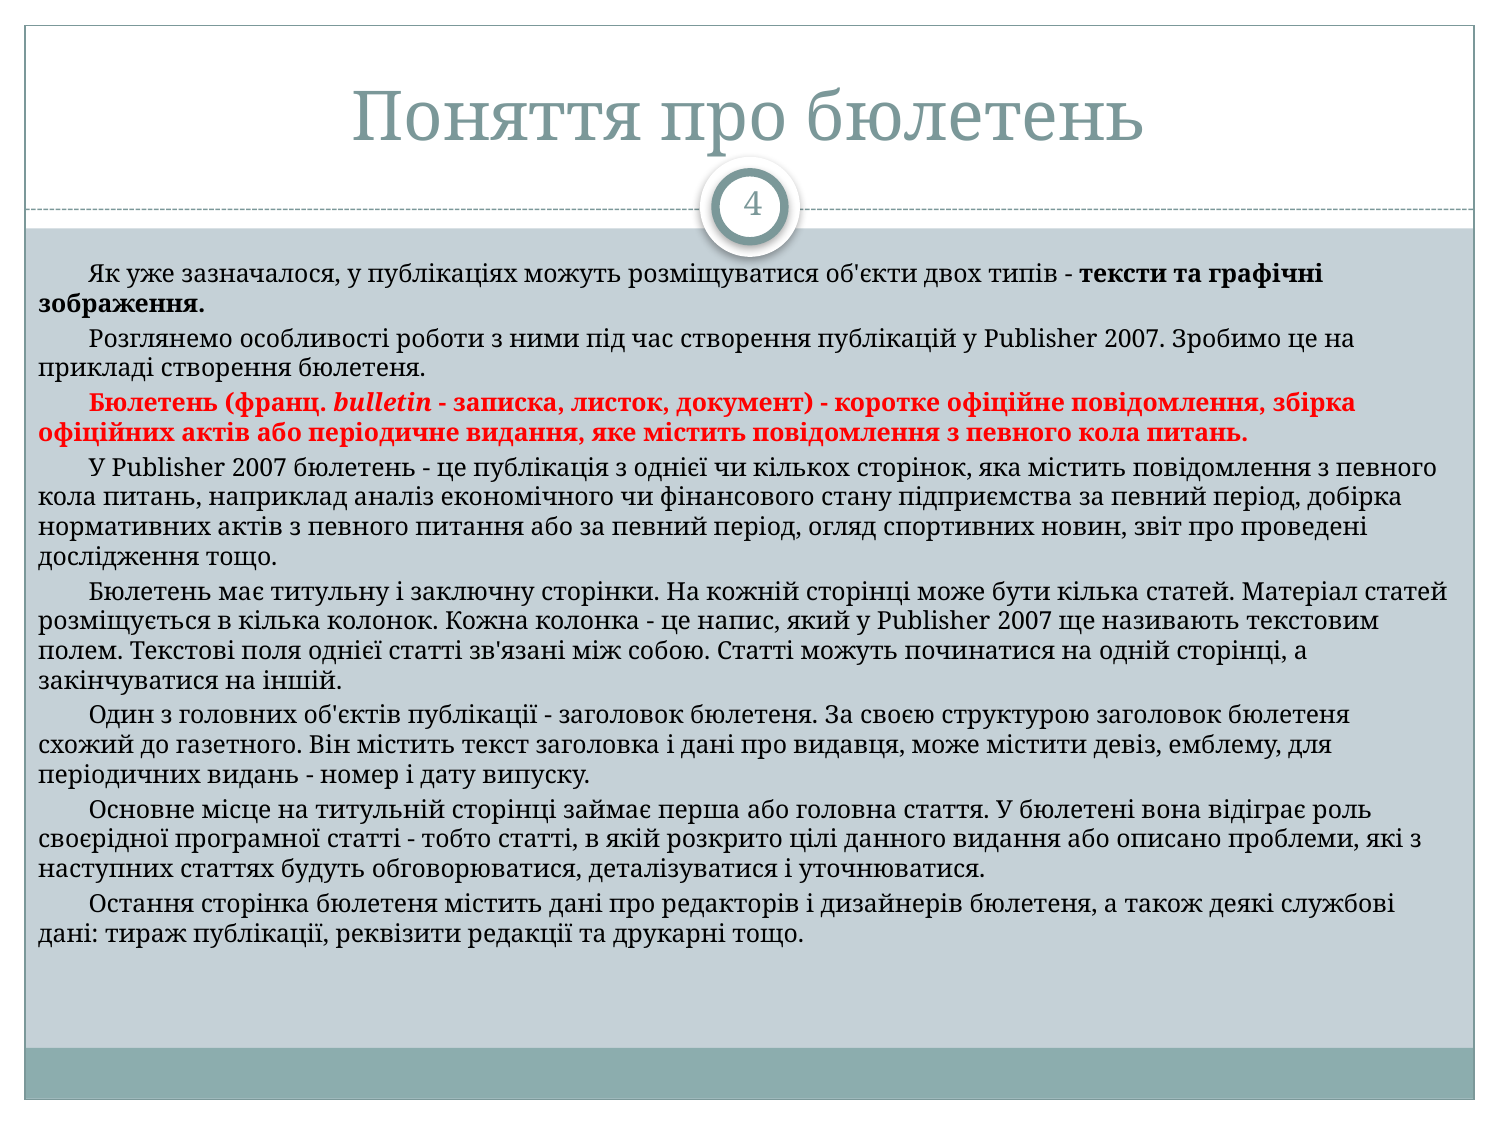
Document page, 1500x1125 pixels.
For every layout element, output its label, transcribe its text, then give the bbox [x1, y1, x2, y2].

slide_number 4 [715, 168, 791, 241]
list Як уже зазначалося, у публікаціях можуть розміщуватися об'єкти двох типів - тексти та графічні зображення. Розглянемо особливості роботи з ними під час створення публікацій у Publisher 2007. Зробимо це на прикладі створення бюлетеня. Бюлетень (франц. bulletin - записка, листок, документ) - коротке офіційне повідомлення, збірка офіційних актів або періодичне видання, яке містить повідомлення з певного кола питань. У Publisher 2007 бюлетень - це публікація з однієї чи кількох сторінок, яка містить повідомлення з певного кола питань, наприклад аналіз економічного чи фінансового стану підприємства за певний період, добірка нормативних актів з певного питання або за певний період, огляд спортивних новин, звіт про проведені дослідження тощо. Бюлетень має титульну і заключну сторінки. На кожній сторінці може бути кілька статей. Матеріал статей розміщується в кілька колонок. Кожна колонка - це напис, який у Publisher 2007 ще називають текстовим полем. Текстові поля однієї статті зв'язані між собою. Статті можуть починатися на одній сторінці, а закінчуватися на іншій. Один з головних об'єктів публікації - заголовок бюлетеня. За своєю структурою заголовок бюлетеня схожий до газетного. Він містить текст заголовка і дані про видавця, може містити девіз, емблему, для періодичних видань - номер і дату випуску. Основне місце на титульній сторінці займає перша або головна стаття. У бюлетені вона відіграє роль своєрідної програмної статті - тобто статті, в якій розкрито цілі данного видання або описано проблеми, які з наступних статтях будуть обговорюватися, деталізуватися і уточнюватися. Остання сторінка бюлетеня містить дані про редакторів і дизайнерів бюлетеня, а також деякі службові дані: тираж публікації, реквізити редакції та друкарні тощо. [23, 250, 1465, 1043]
title Поняття про бюлетень [49, 37, 1450, 162]
